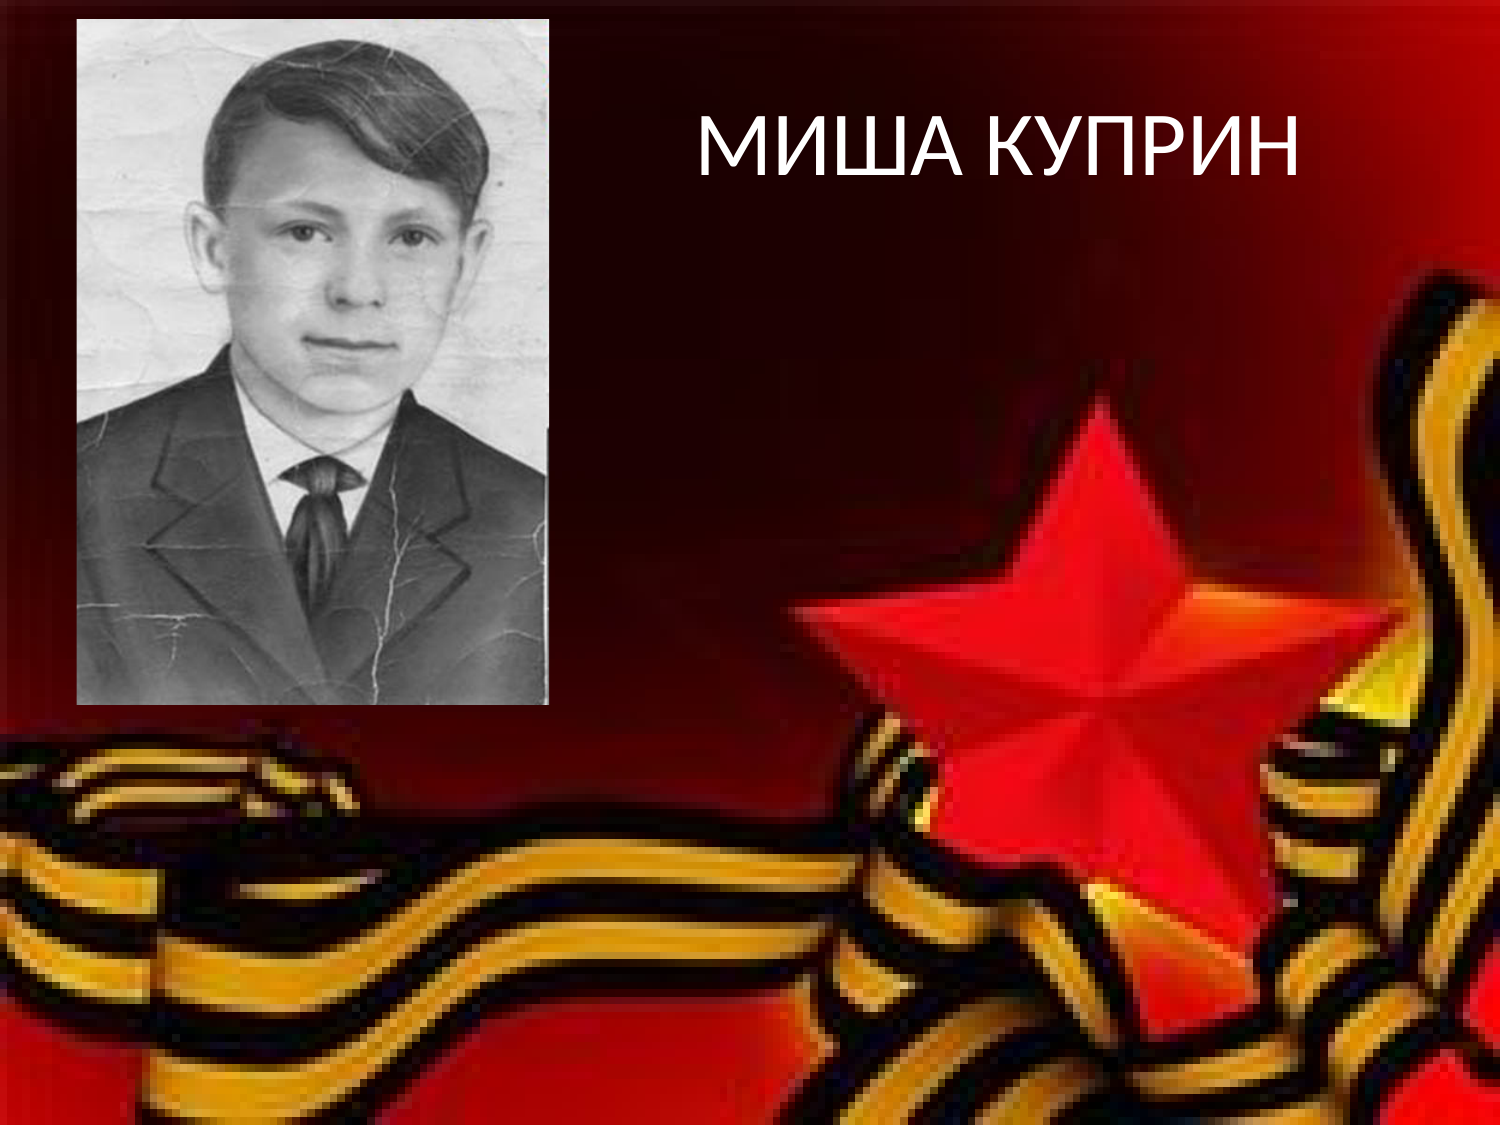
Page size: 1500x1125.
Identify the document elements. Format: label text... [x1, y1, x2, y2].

title МИША КУПРИН [572, 45, 1425, 233]
picture [0, 0, 1500, 1125]
